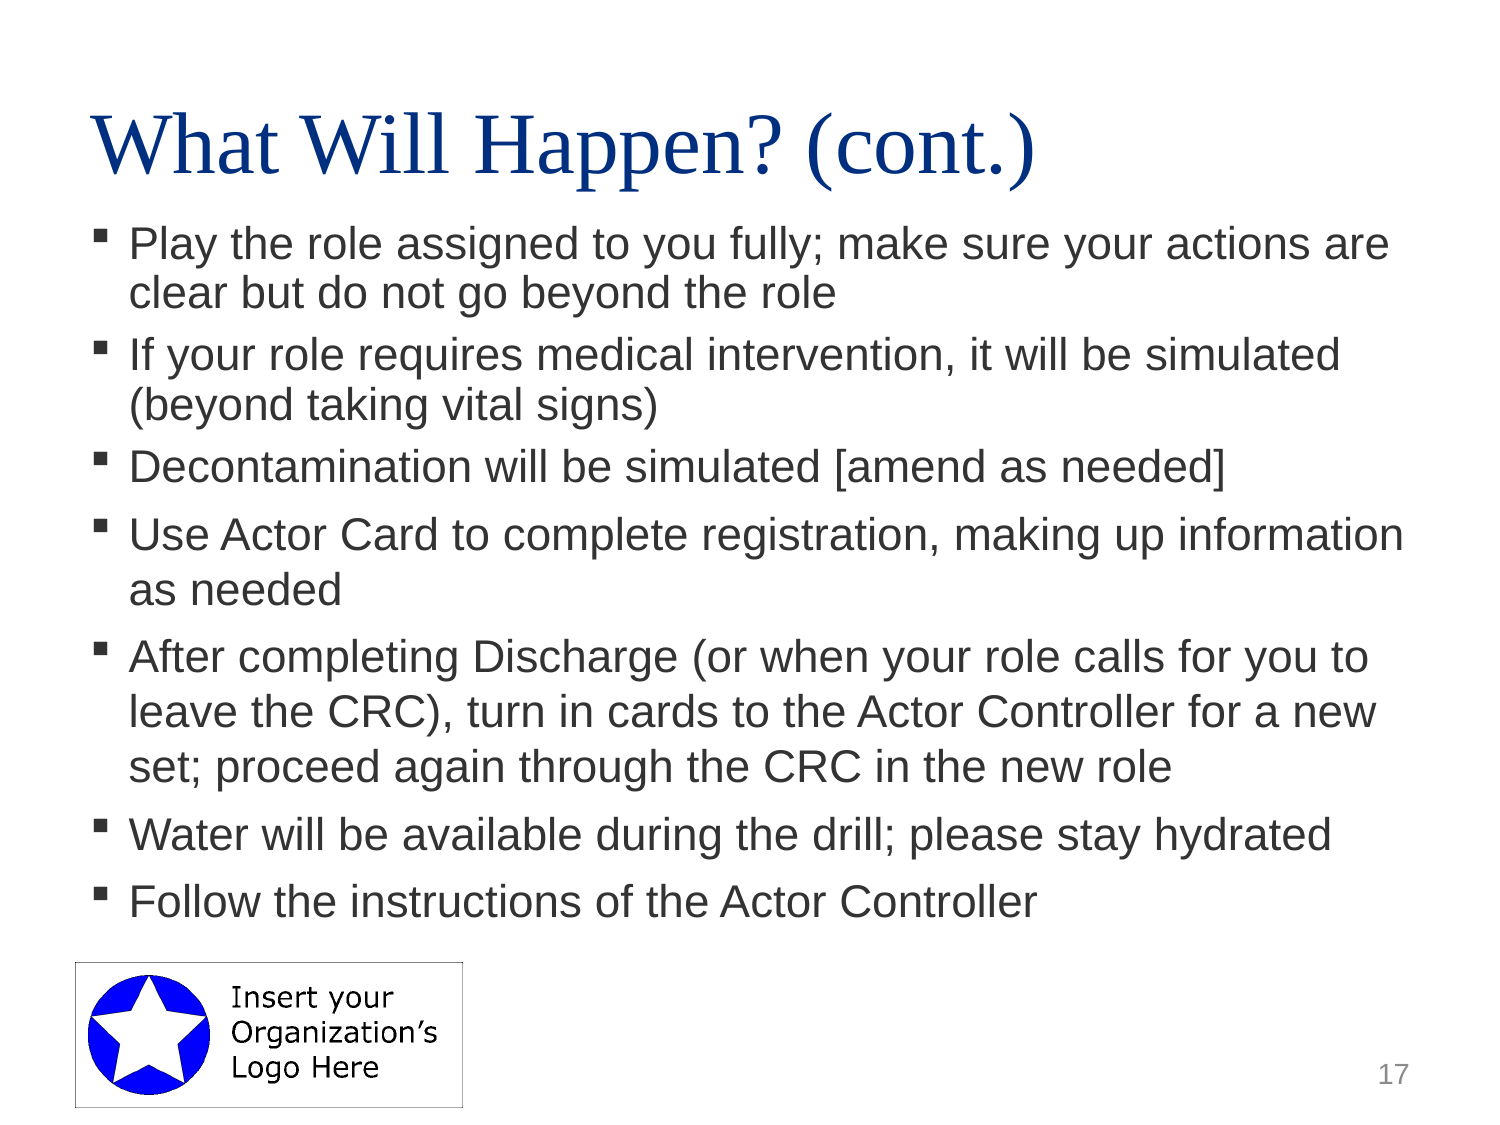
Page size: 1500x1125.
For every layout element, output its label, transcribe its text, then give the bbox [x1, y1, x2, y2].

list Play the role assigned to you fully; make sure your actions are clear but do not go beyond the role If your role requires medical intervention, it will be simulated (beyond taking vital signs) Decontamination will be simulated [amend as needed] Use Actor Card to complete registration, making up information as needed After completing Discharge (or when your role calls for you to leave the CRC), turn in cards to the Actor Controller for a new set; proceed again through the CRC in the new role Water will be available during the drill; please stay hydrated Follow the instructions of the Actor Controller [75, 212, 1425, 955]
picture [75, 962, 463, 1108]
slide_number 17 [1074, 1042, 1425, 1103]
title What Will Happen? (cont.) [75, 45, 1425, 212]
